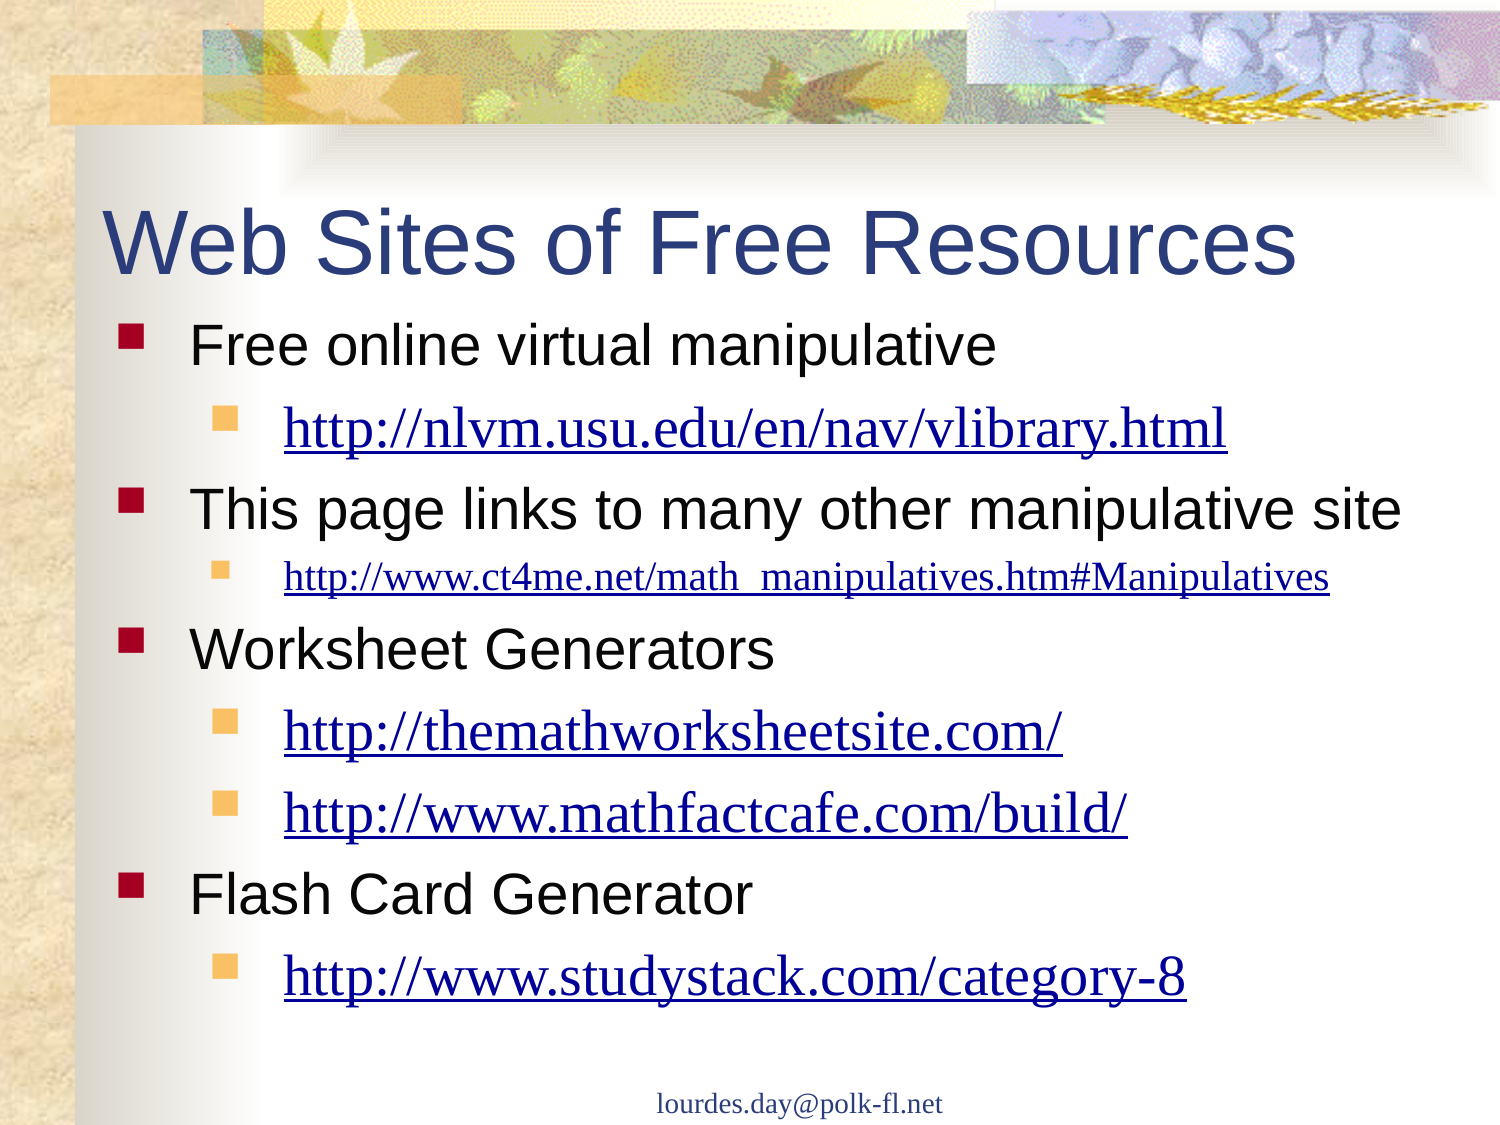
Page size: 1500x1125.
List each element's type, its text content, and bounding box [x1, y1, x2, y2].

footer lourdes.day@polk-fl.net [562, 1051, 1038, 1125]
title Web Sites of Free Resources [87, 112, 1363, 301]
picture [0, 0, 1500, 1125]
list Free online virtual manipulative http://nlvm.usu.edu/en/nav/vlibrary.html This page links to many other manipulative site http://www.ct4me.net/math_manipulatives.htm#Manipulatives Worksheet Generators http://themathworksheetsite.com/ http://www.mathfactcafe.com/build/ Flash Card Generator http://www.studystack.com/category-8 [99, 299, 1463, 976]
